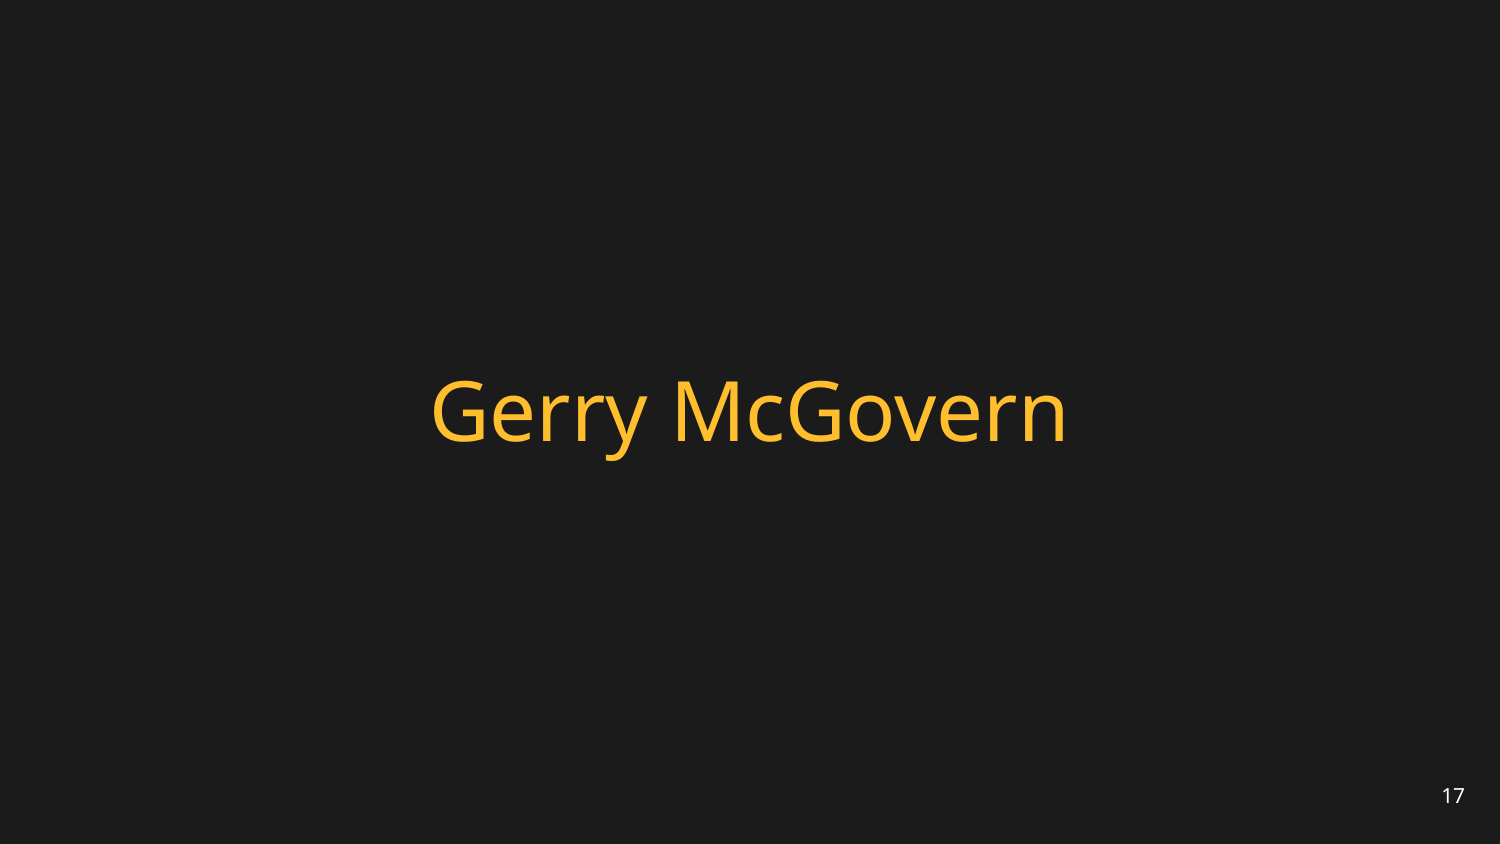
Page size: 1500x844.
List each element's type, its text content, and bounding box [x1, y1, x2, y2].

title Gerry McGovern [51, 72, 1449, 753]
slide_number 17 [1389, 764, 1480, 830]
